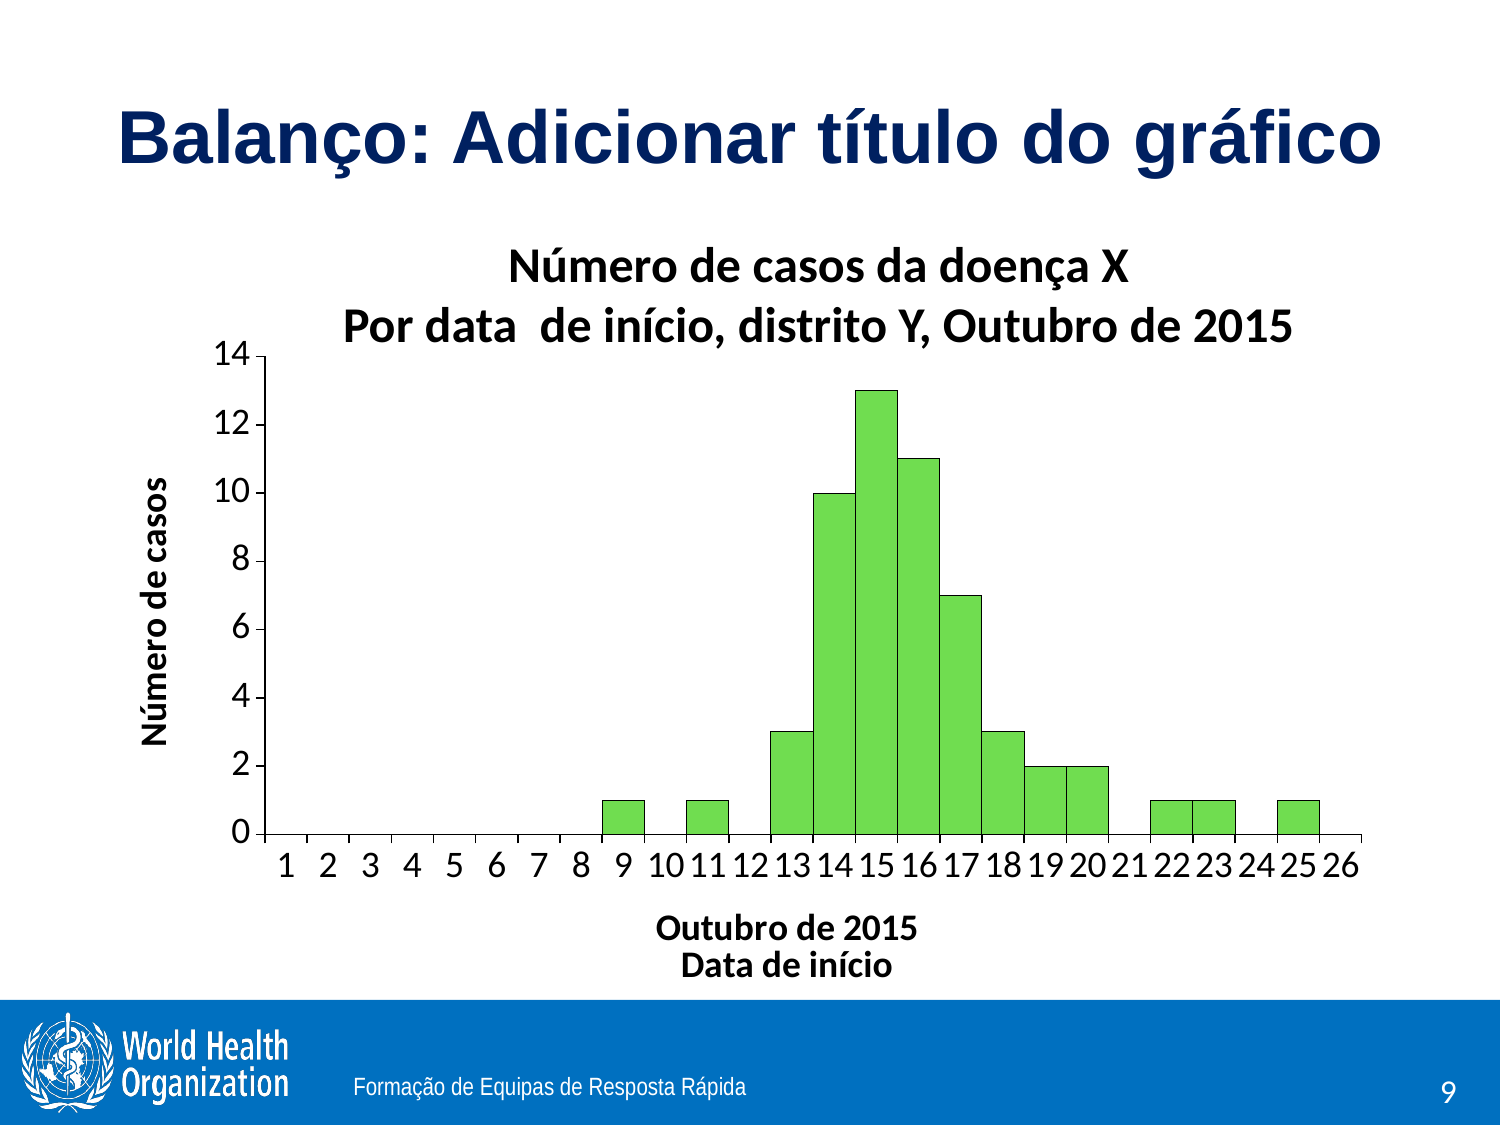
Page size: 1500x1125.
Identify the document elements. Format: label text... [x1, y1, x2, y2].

text_box Número de casos da doença X Por data de início, distrito Y, Outubro de 2015 [287, 225, 1350, 322]
text_box Balanço: Adicionar título do gráfico [62, 81, 1439, 244]
chart [99, 323, 1388, 1024]
picture [21, 1012, 288, 1113]
